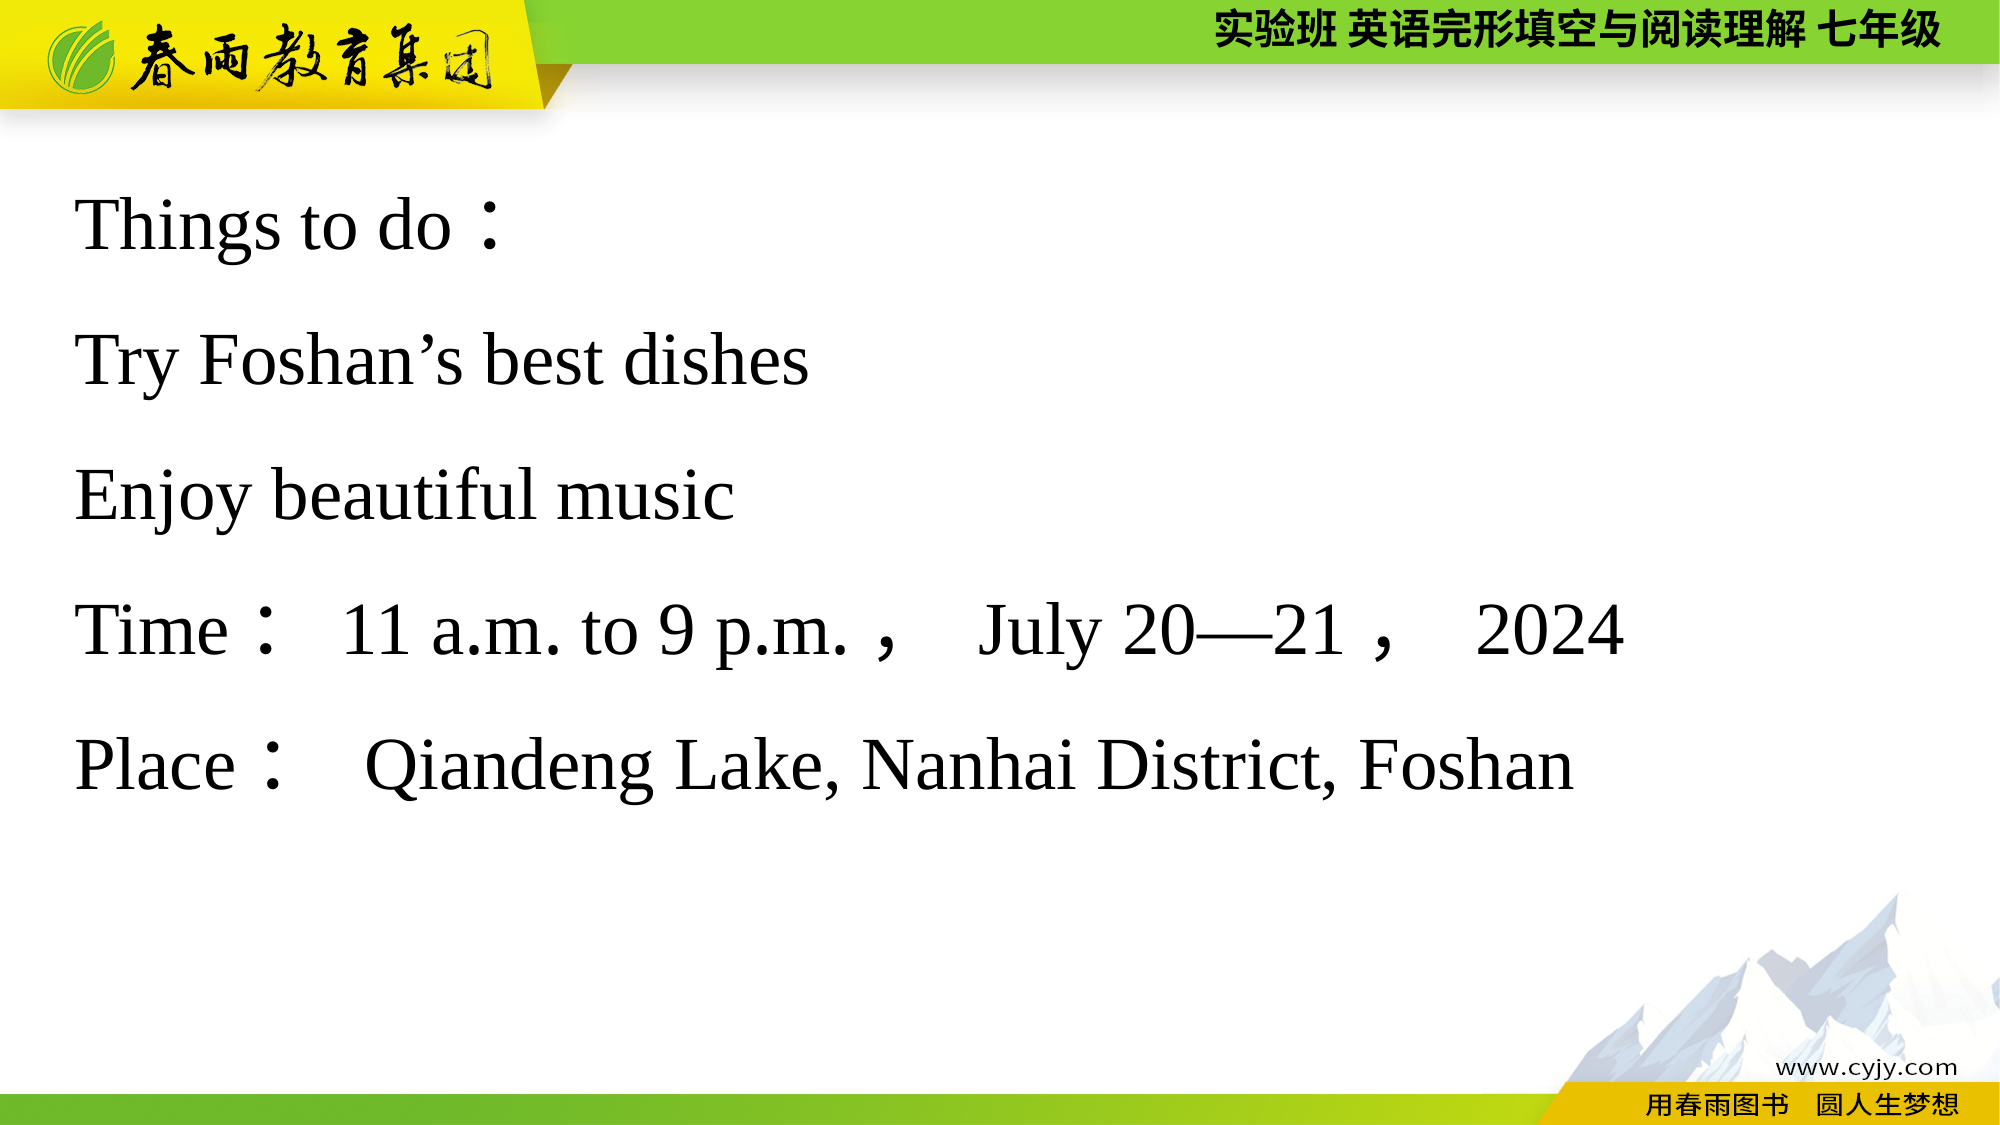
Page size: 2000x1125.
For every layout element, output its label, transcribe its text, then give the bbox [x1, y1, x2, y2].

picture [0, 0, 2000, 1125]
list Things to do： Try Foshan’s best dishes Enjoy beautiful music Time：11 a.m. to 9 p.m.， July 20—21， 2024 Place： Qiandeng Lake, Nanhai District, Foshan [59, 122, 1944, 820]
